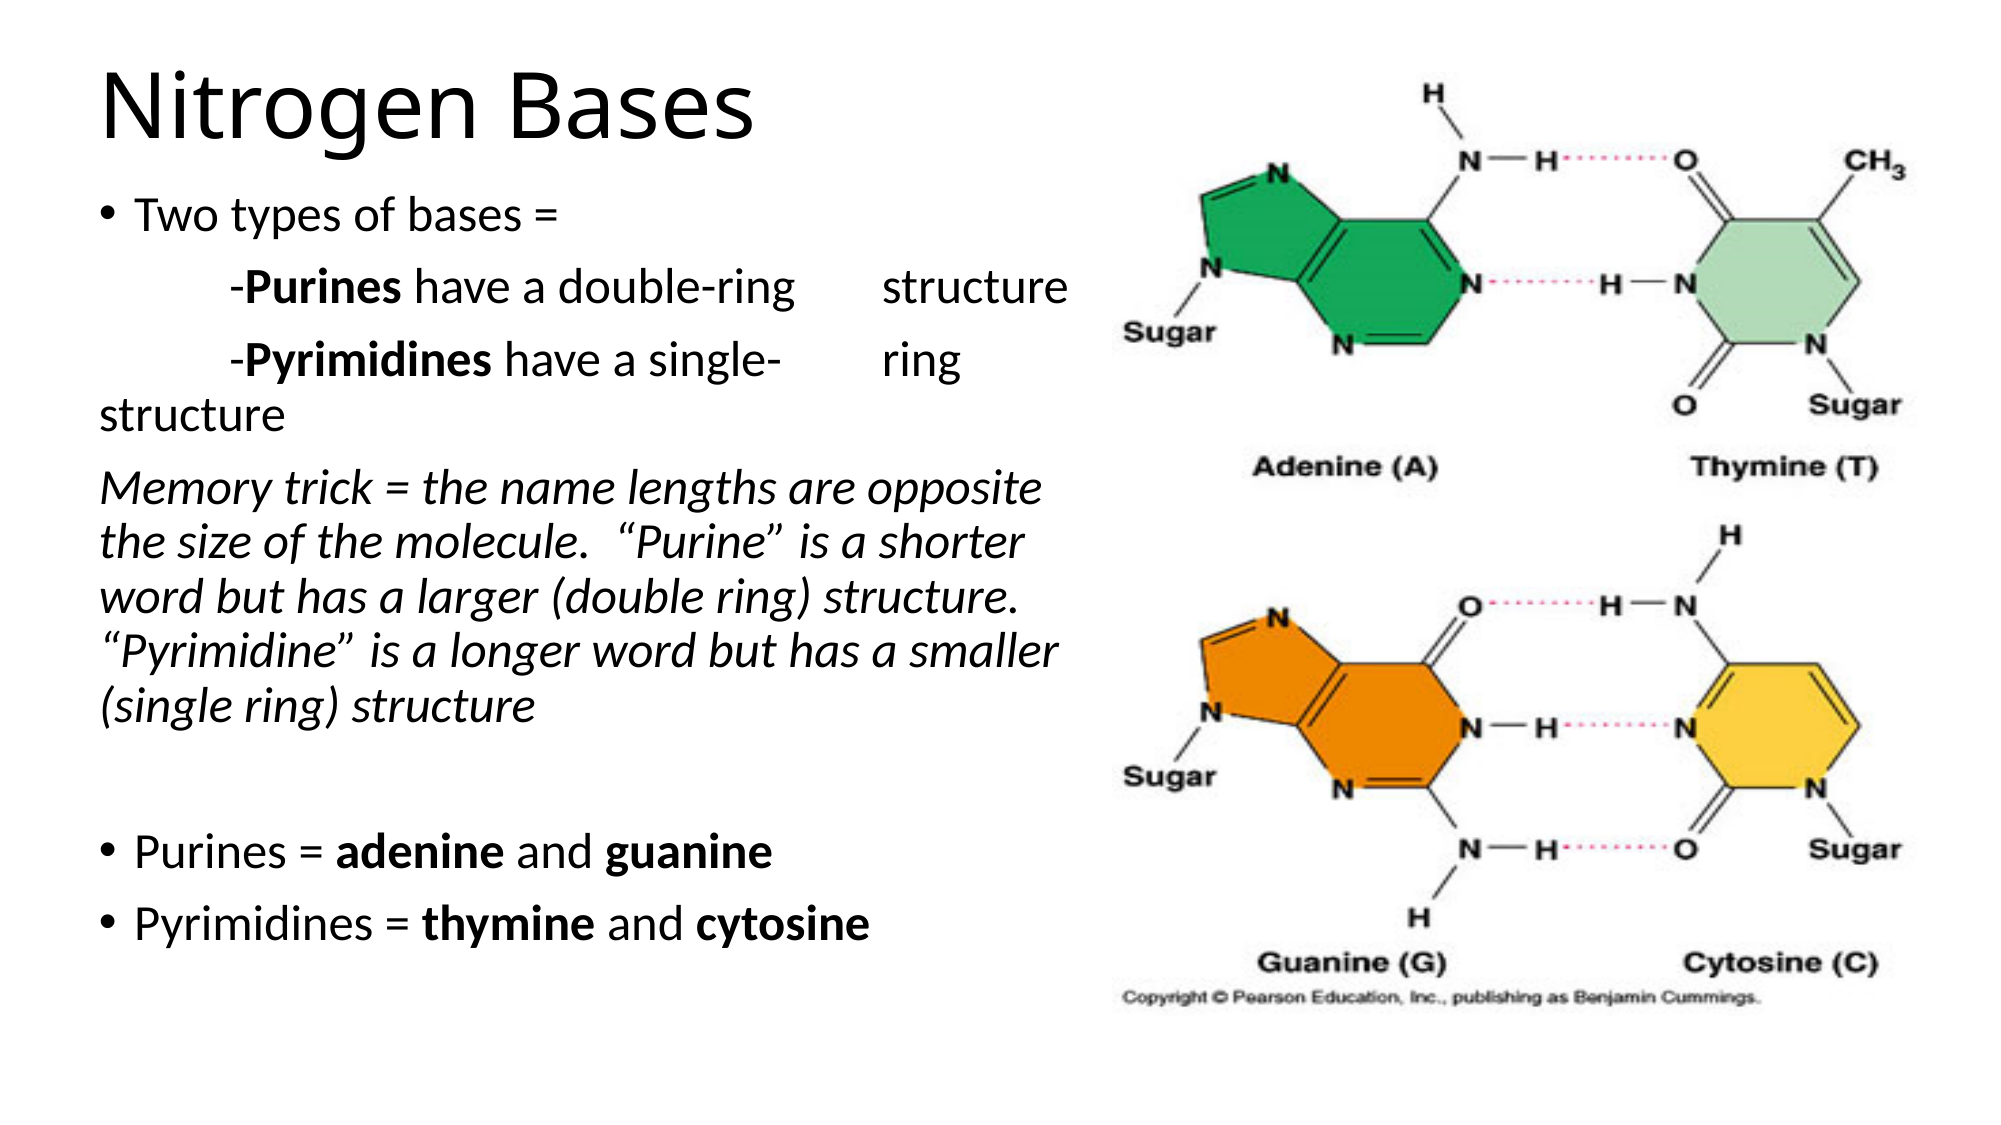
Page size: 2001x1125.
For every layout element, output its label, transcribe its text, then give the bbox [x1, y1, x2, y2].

list Two types of bases = -Purines have a double-ring structure -Pyrimidines have a single- ring structure Memory trick = the name lengths are opposite the size of the molecule. “Purine” is a shorter word but has a larger (double ring) structure. “Pyrimidine” is a longer word but has a smaller (single ring) structure Purines = adenine and guanine Pyrimidines = thymine and cytosine [83, 179, 1091, 999]
title Nitrogen Bases [83, 0, 1809, 218]
picture [1112, 72, 1923, 1016]
